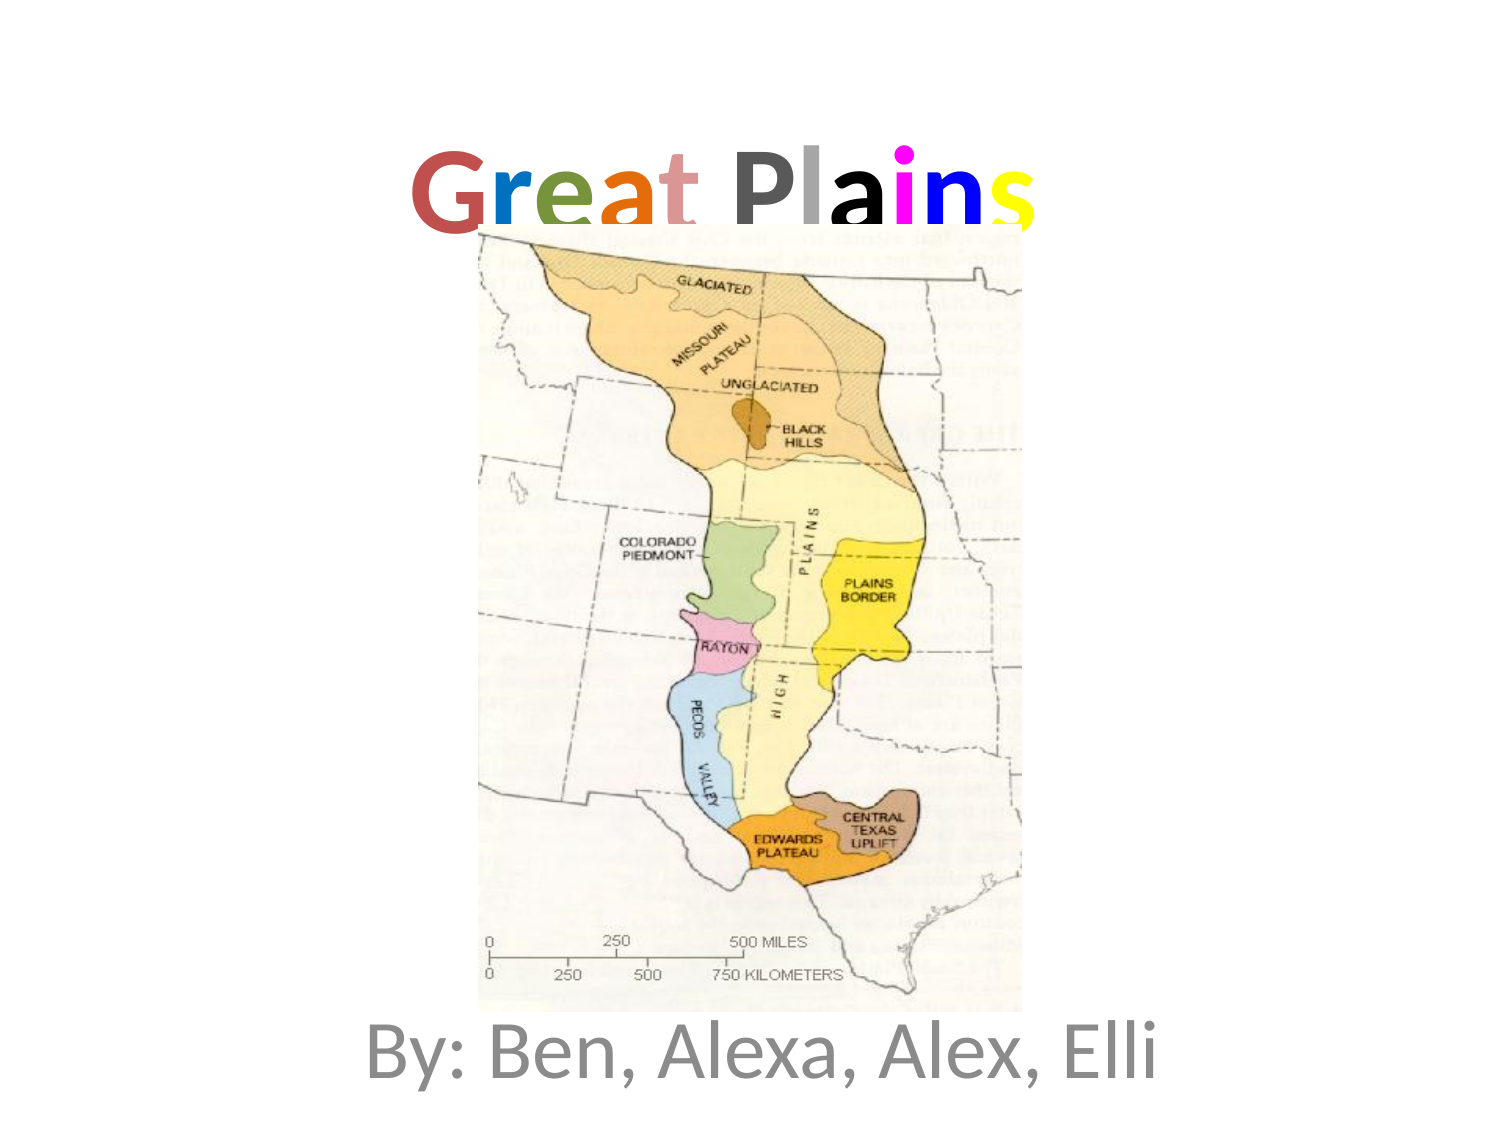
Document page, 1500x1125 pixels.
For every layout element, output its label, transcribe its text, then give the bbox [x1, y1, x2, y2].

subtitle By: Ben, Alexa, Alex, Elli [237, 987, 1288, 1125]
title Great Plains [99, 62, 1375, 304]
picture [478, 224, 1022, 1012]
